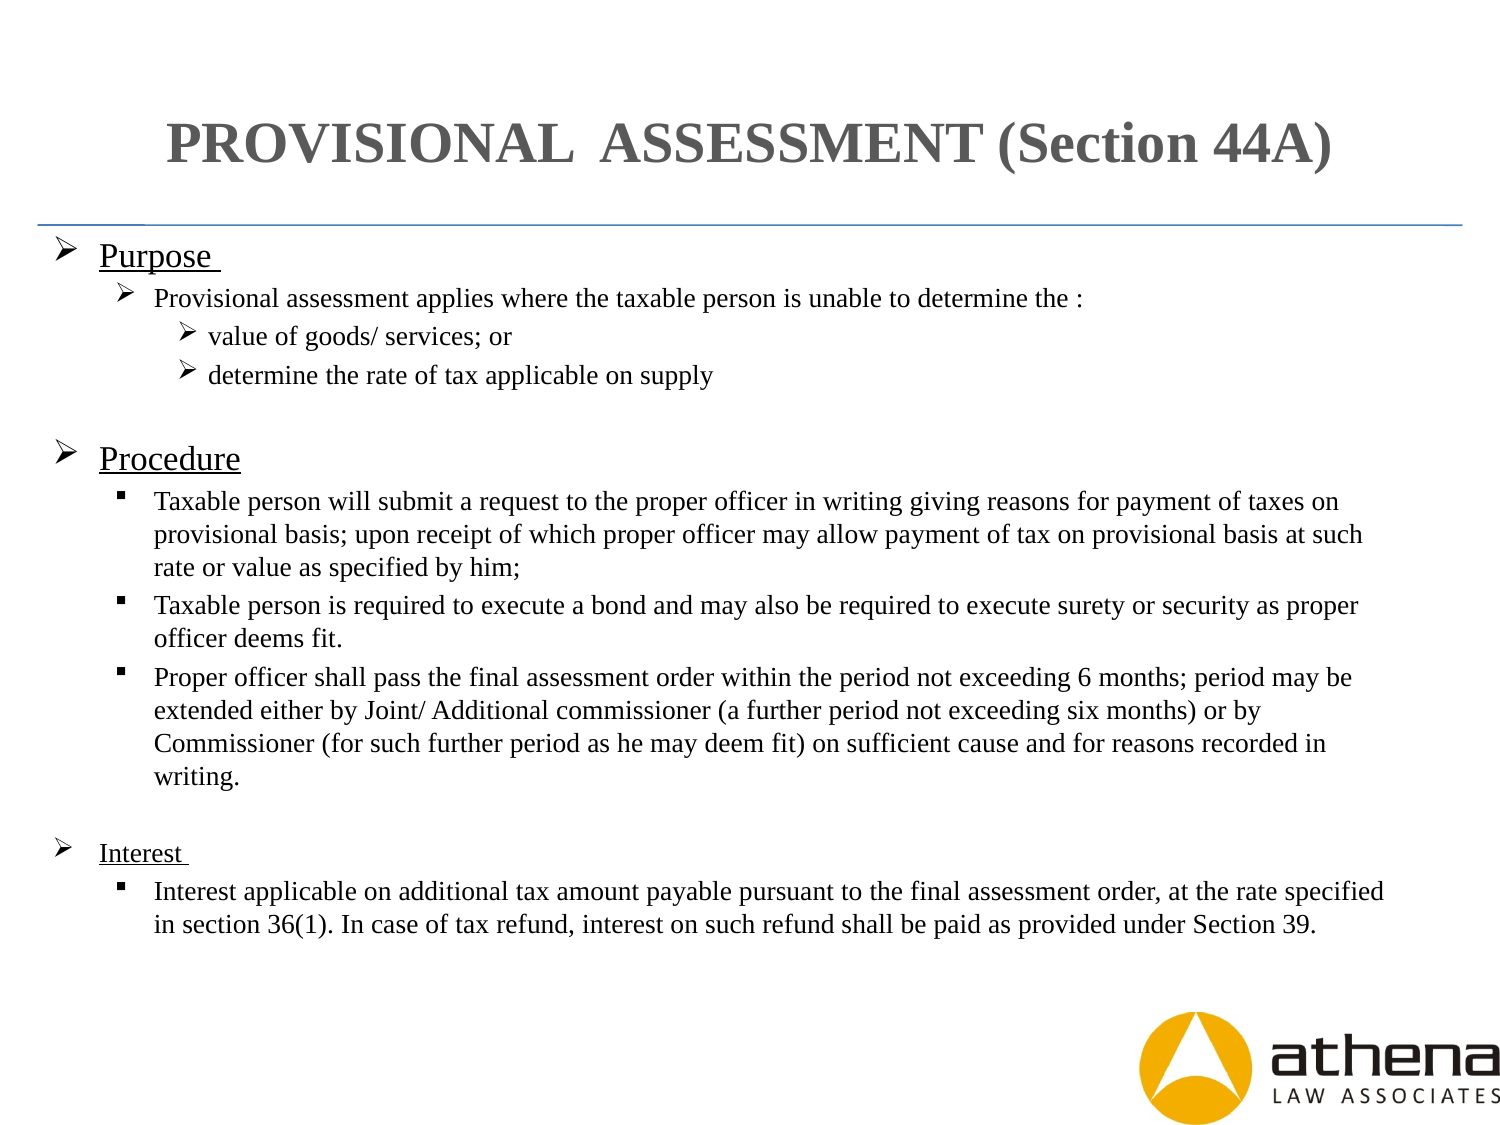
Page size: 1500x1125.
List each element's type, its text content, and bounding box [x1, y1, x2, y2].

title PROVISIONAL ASSESSMENT (Section 44A) [75, 45, 1425, 224]
list Purpose Provisional assessment applies where the taxable person is unable to determine the : value of goods/ services; or determine the rate of tax applicable on supply Procedure Taxable person will submit a request to the proper officer in writing giving reasons for payment of taxes on provisional basis; upon receipt of which proper officer may allow payment of tax on provisional basis at such rate or value as specified by him; Taxable person is required to execute a bond and may also be required to execute surety or security as proper officer deems fit. Proper officer shall pass the final assessment order within the period not exceeding 6 months; period may be extended either by Joint/ Additional commissioner (a further period not exceeding six months) or by Commissioner (for such further period as he may deem fit) on sufficient cause and for reasons recorded in writing. Interest Interest applicable on additional tax amount payable pursuant to the final assessment order, at the rate specified in section 36(1). In case of tax refund, interest on such refund shall be paid as provided under Section 39. [37, 224, 1425, 1063]
picture [1139, 1012, 1500, 1125]
